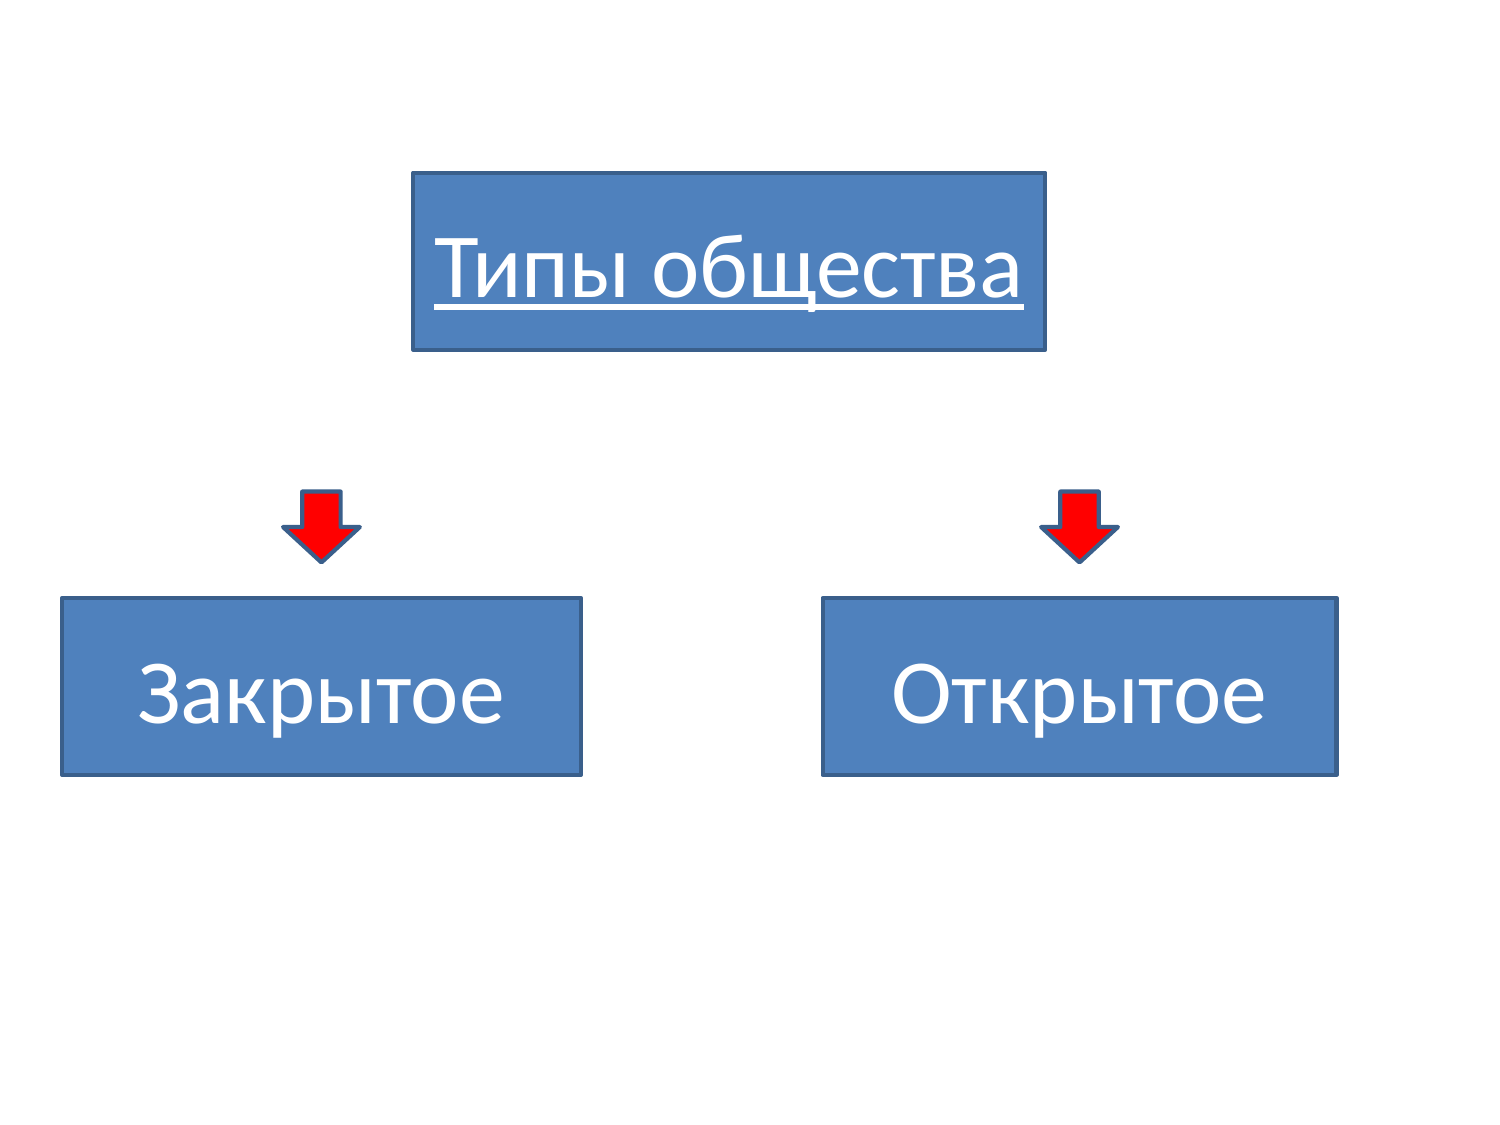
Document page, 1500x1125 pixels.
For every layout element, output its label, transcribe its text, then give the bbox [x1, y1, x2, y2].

text_box [1039, 489, 1120, 564]
text_box Типы общества [411, 171, 1047, 352]
text_box Закрытое [60, 596, 583, 777]
text_box [281, 489, 362, 564]
text_box Открытое [821, 596, 1339, 777]
